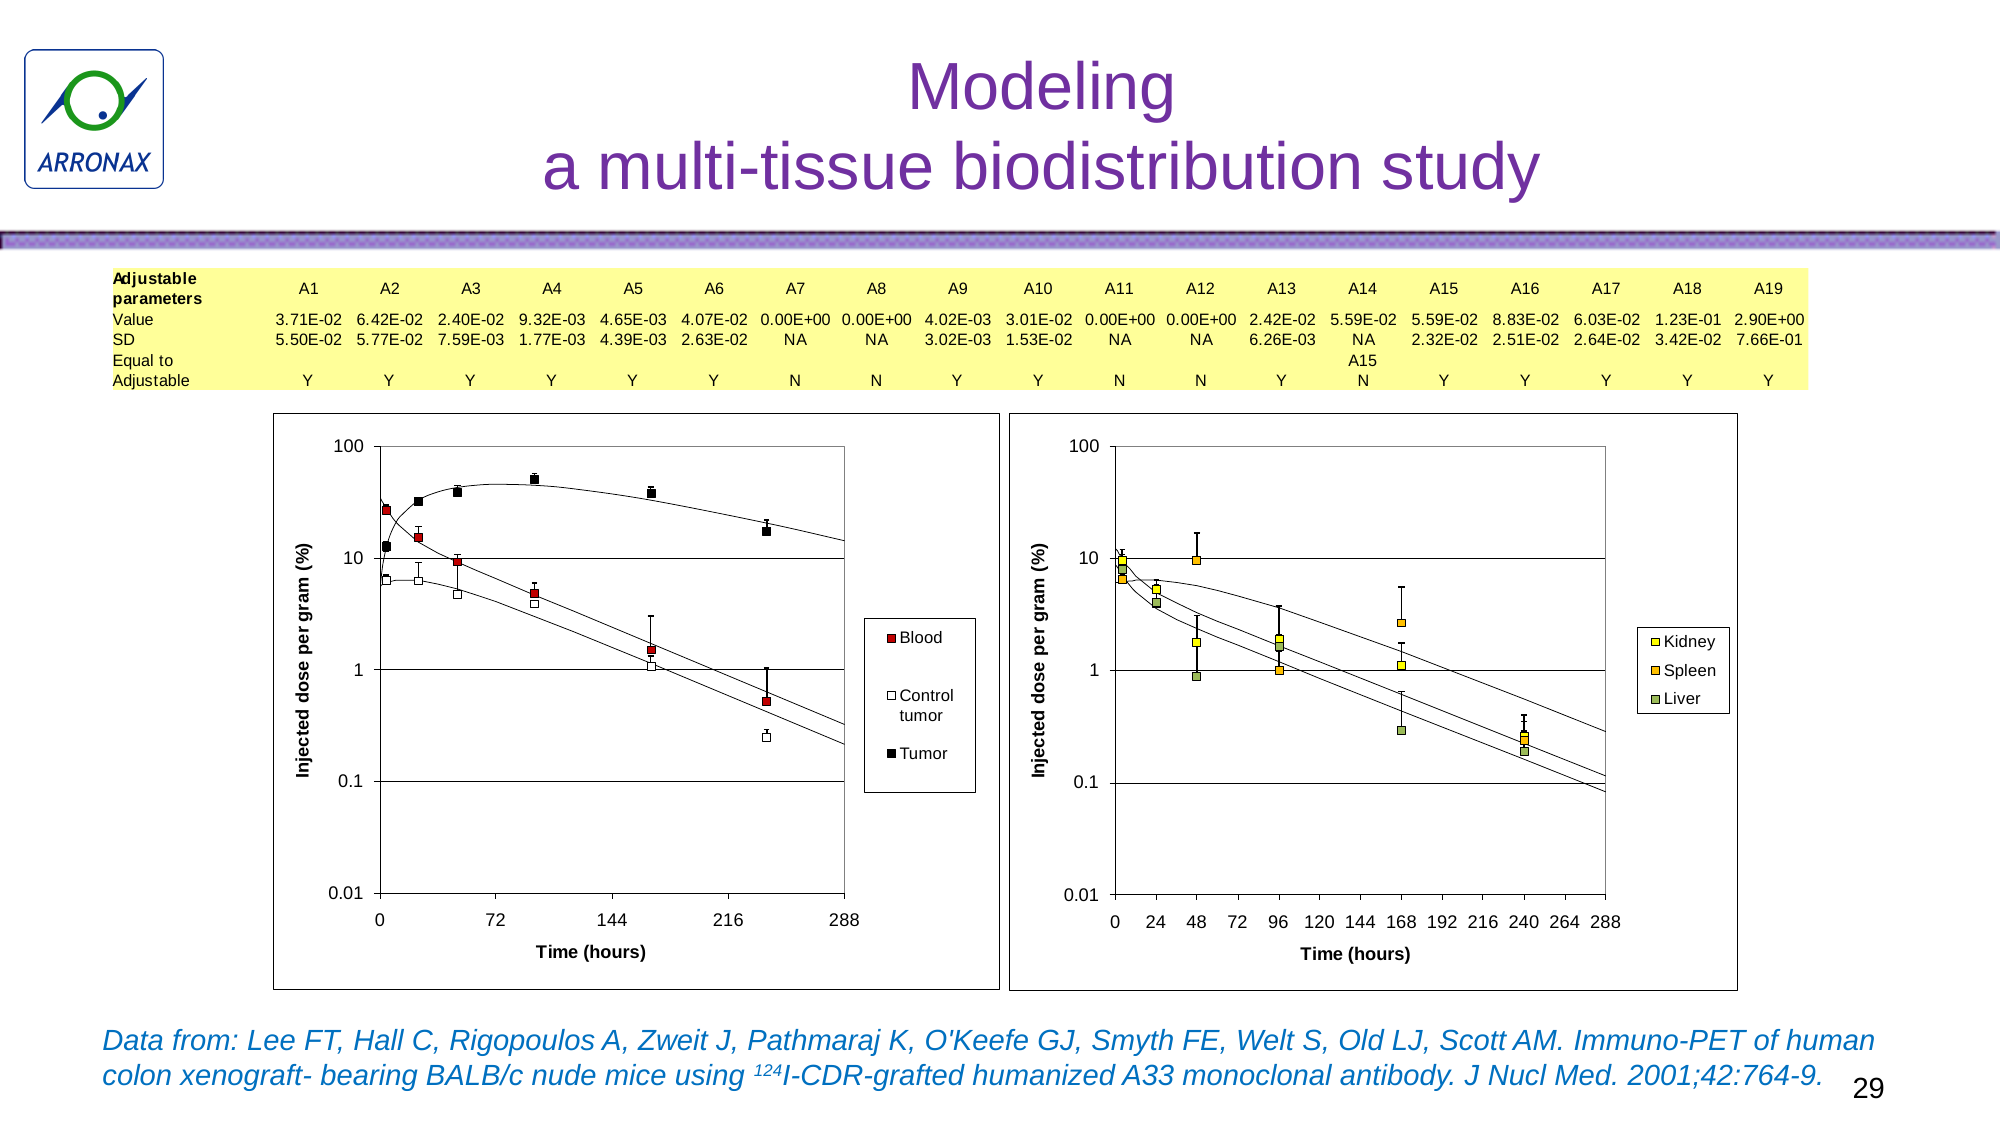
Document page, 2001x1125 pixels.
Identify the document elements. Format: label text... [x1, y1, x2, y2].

title Modeling a multi-tissue biodistribution study [202, 45, 1900, 200]
picture [1007, 412, 1738, 992]
picture [24, 49, 164, 189]
text_box Data from: Lee FT, Hall C, Rigopoulos A, Zweit J, Pathmaraj K, O'Keefe GJ, Smyth FE, Welt S, Old LJ, Scott AM. Immuno-PET of human colon xenograft- bearing BALB/c nude mice using 124I-CDR-grafted humanized A33 monoclonal antibody. J Nucl Med. 2001;42:764-9. [87, 1013, 1900, 1099]
picture [0, 225, 2000, 400]
picture [271, 412, 1001, 990]
slide_number 29 [1433, 1061, 1901, 1113]
